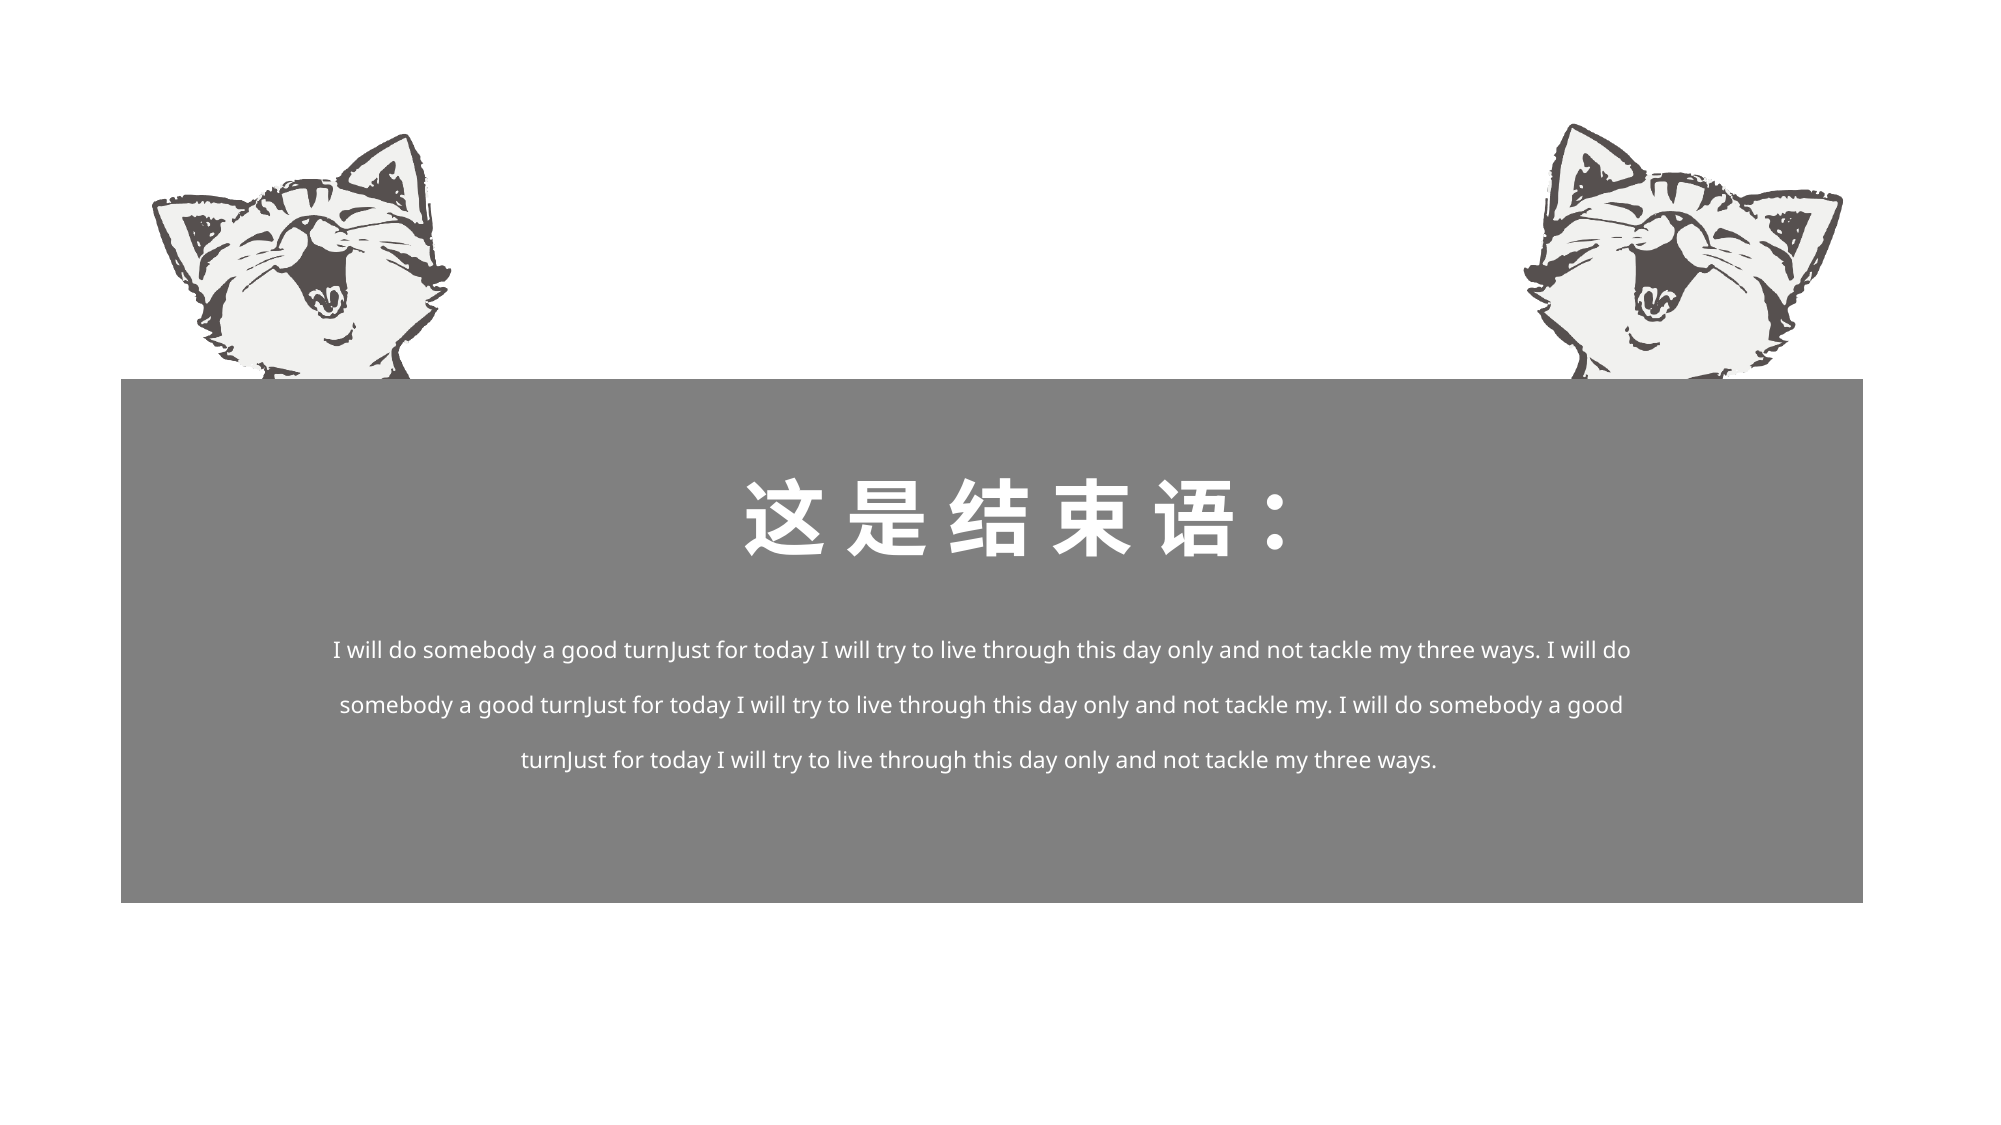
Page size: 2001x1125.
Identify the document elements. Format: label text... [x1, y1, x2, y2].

text_box [566, 382, 1399, 600]
text_box 这 是 结 束 语 ： [640, 459, 1399, 575]
text_box [124, 618, 1861, 901]
text_box I will do somebody a good turnJust for today I will try to live through this day only and not tackle my three ways. I will do somebody a good turnJust for today I will try to live through this day only and not tackle my. I will do somebody a good turnJust for today I will try to live through this day only and not tackle my three ways. [312, 600, 1654, 780]
picture [1399, 55, 1972, 642]
picture [31, 69, 566, 618]
